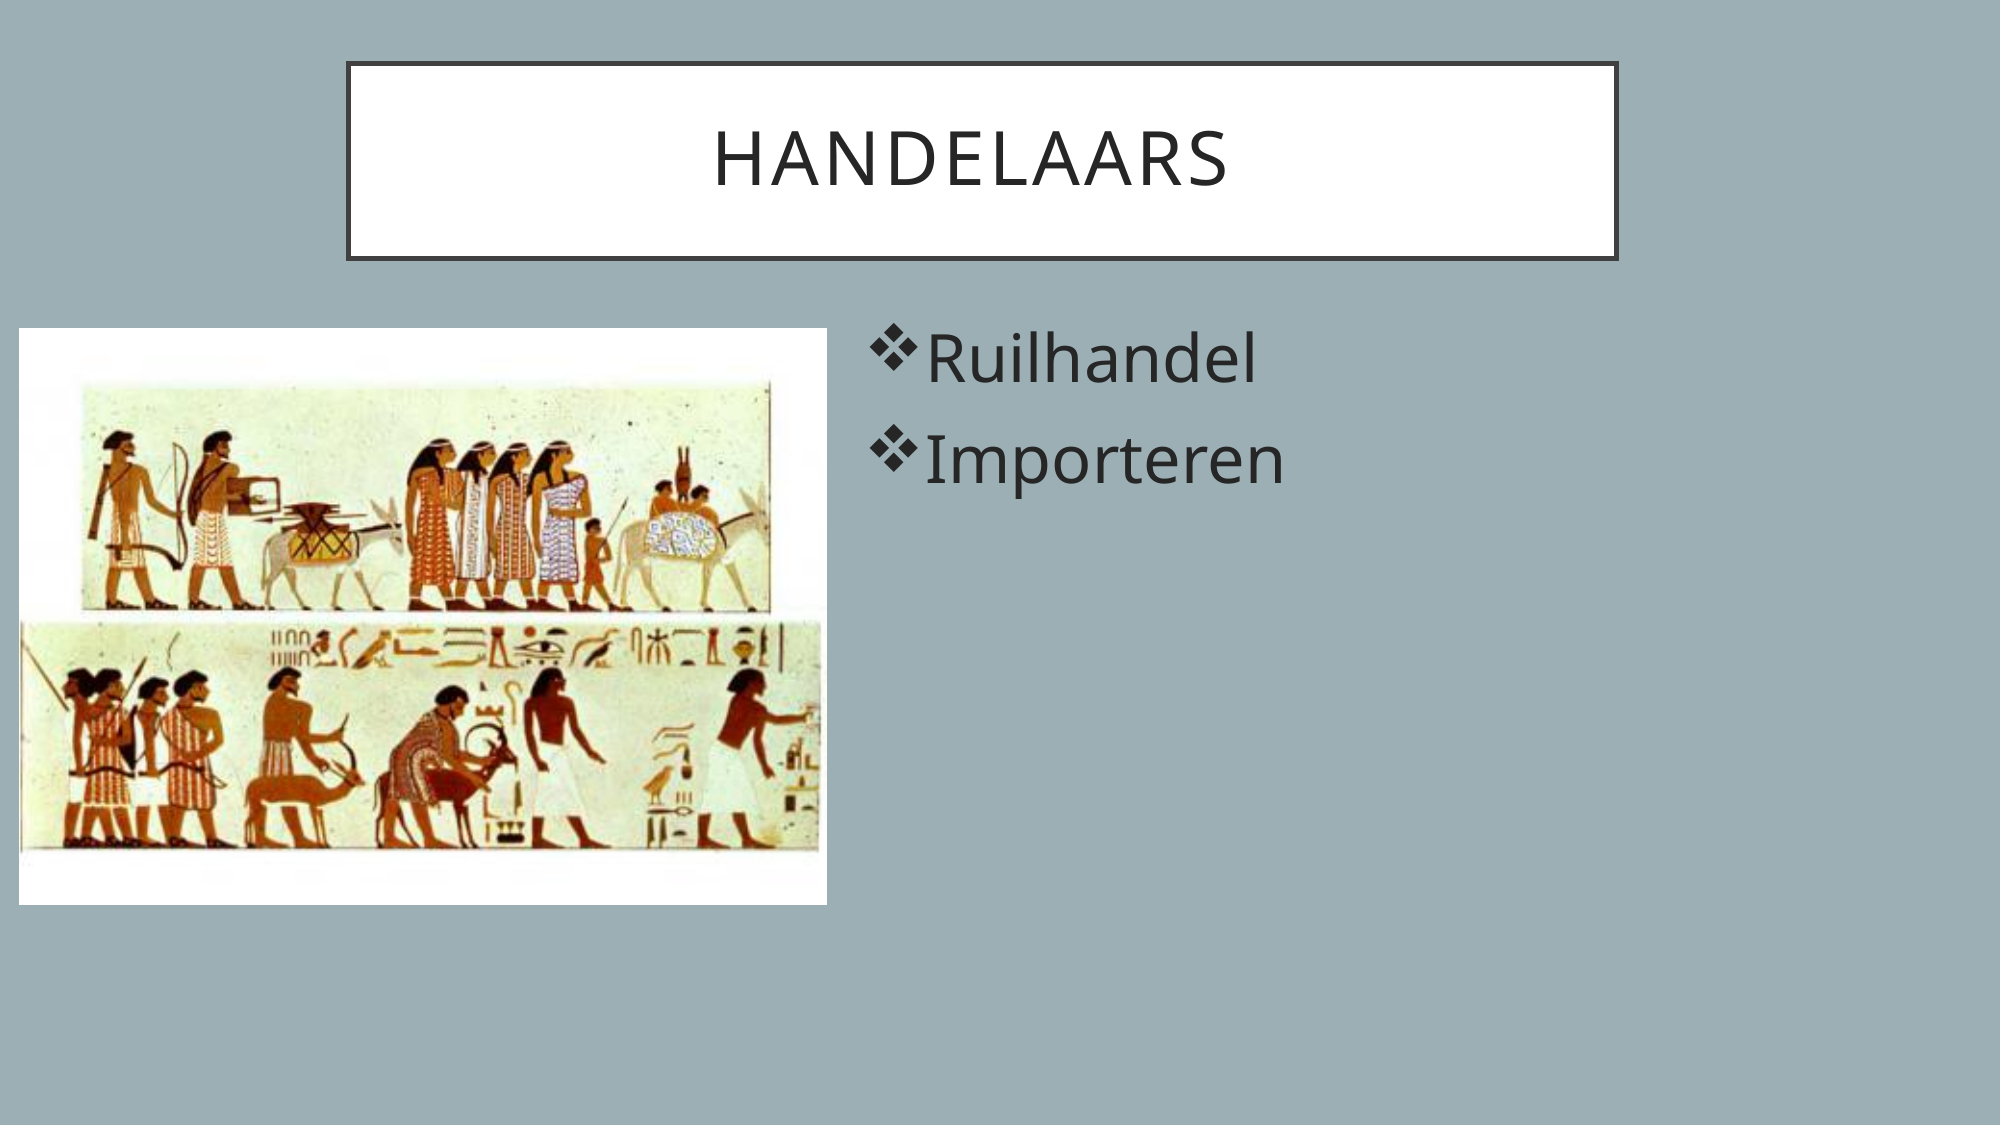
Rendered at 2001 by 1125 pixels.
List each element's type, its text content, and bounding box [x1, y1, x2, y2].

list Ruilhandel Importeren [849, 308, 2000, 1108]
picture [19, 328, 827, 905]
title HANDELAARS [346, 61, 1619, 261]
